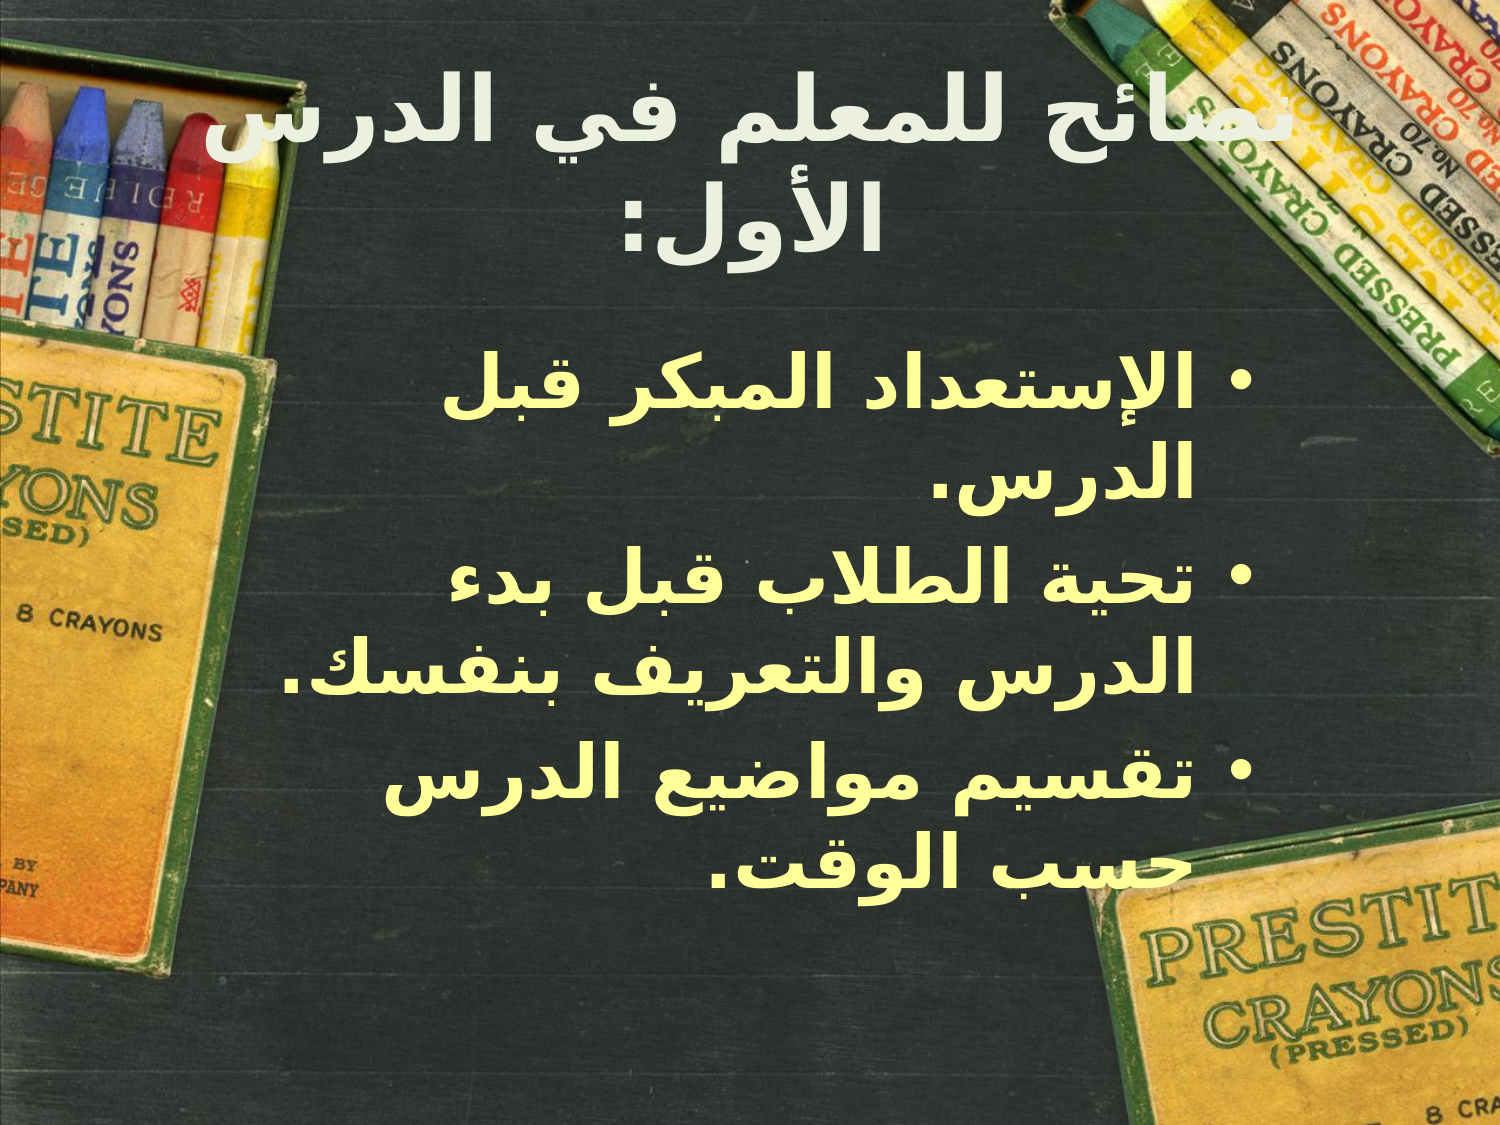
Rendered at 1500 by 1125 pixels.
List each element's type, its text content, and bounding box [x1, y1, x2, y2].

title نصائح للمعلم في الدرس الأول: [76, 66, 1427, 254]
picture [0, 0, 1500, 1125]
list الإستعداد المبكر قبل الدرس. تحية الطلاب قبل بدء الدرس والتعريف بنفسك. تقسيم مواضيع الدرس حسب الوقت. [194, 326, 1270, 875]
